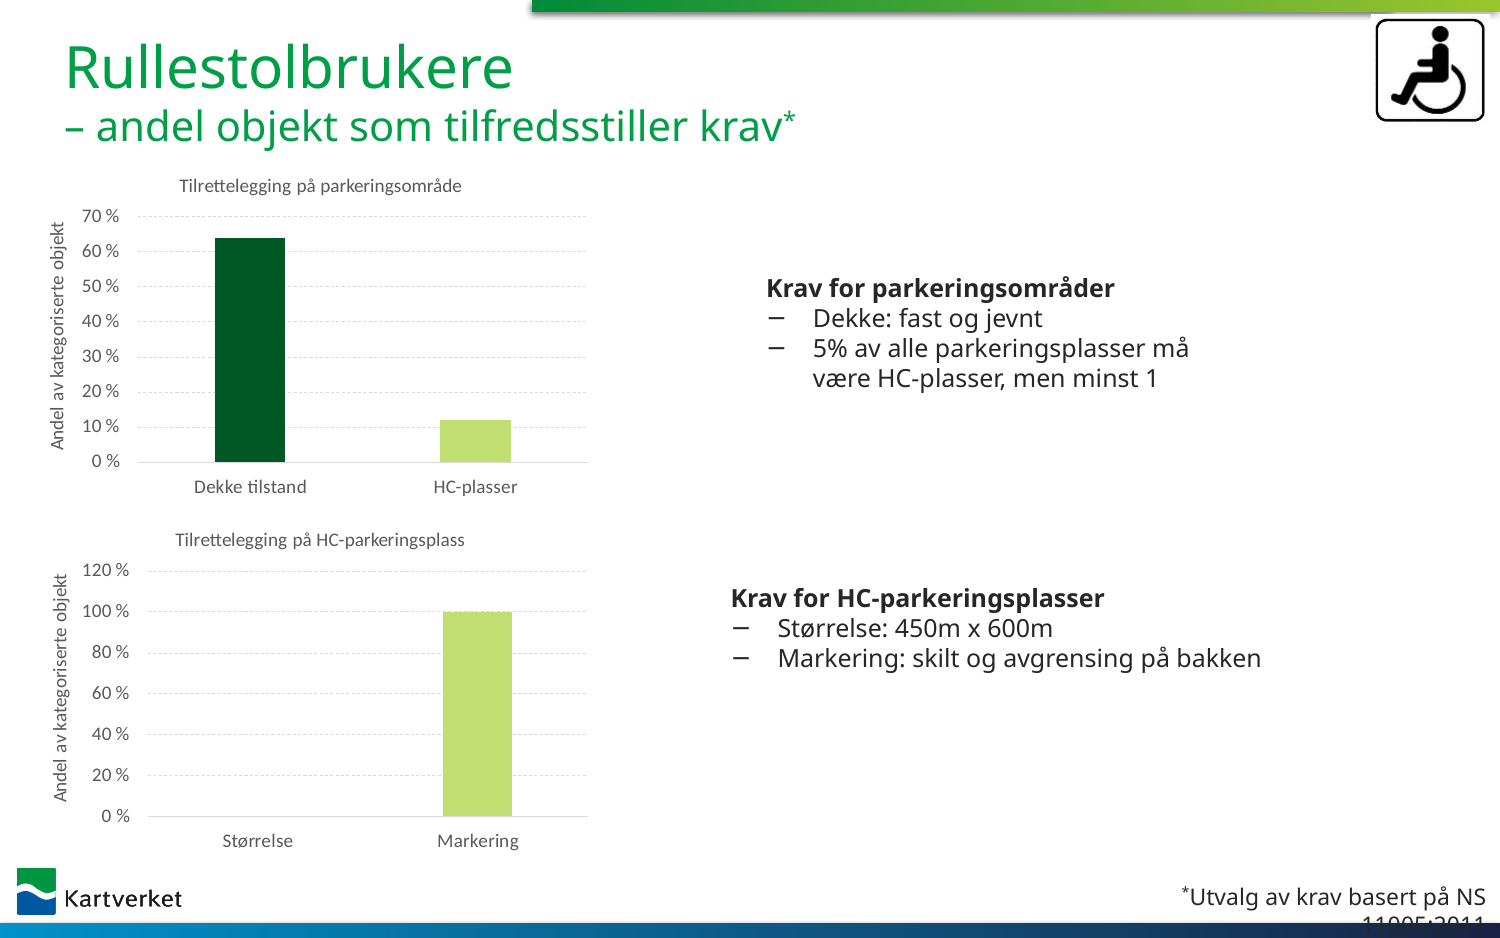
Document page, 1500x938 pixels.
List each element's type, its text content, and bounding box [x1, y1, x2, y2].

text_box Krav for parkeringsområder Dekke: fast og jevnt 5% av alle parkeringsplasser må være HC-plasser, men minst 1 [751, 264, 1232, 400]
picture [41, 520, 599, 859]
picture [1371, 13, 1491, 127]
text_box *Utvalg av krav basert på NS 11005:2011 [1068, 873, 1500, 938]
text_box Krav for HC-parkeringsplasser Størrelse: 450m x 600m Markering: skilt og avgrensing på bakken [715, 574, 1278, 680]
text_box Rullestolbrukere – andel objekt som tilfredsstiller krav* [49, 23, 1431, 158]
picture [41, 166, 599, 505]
